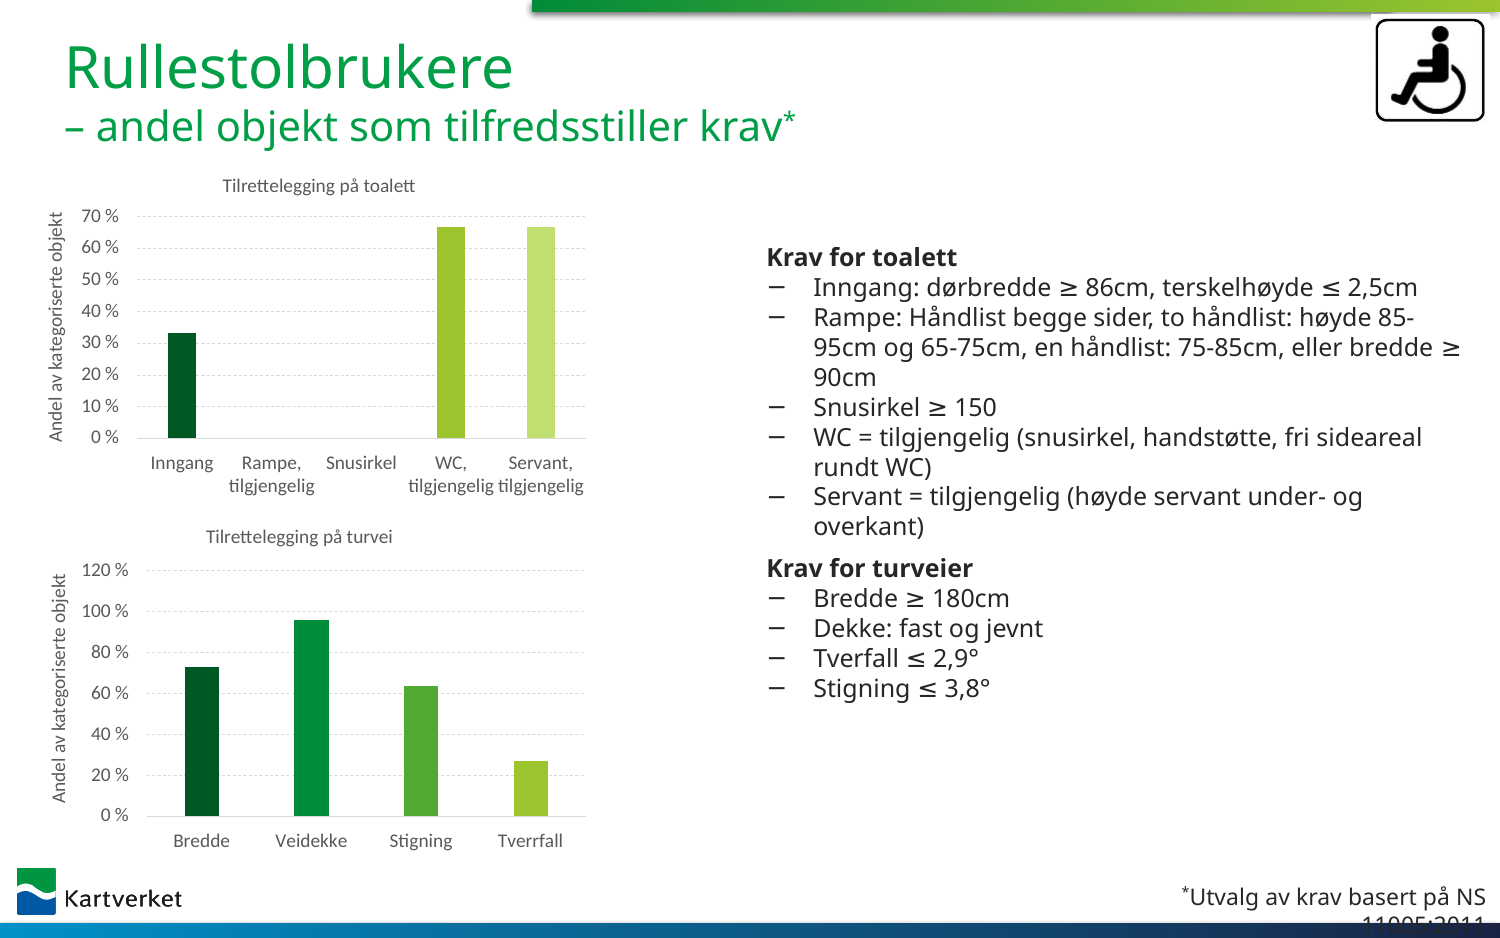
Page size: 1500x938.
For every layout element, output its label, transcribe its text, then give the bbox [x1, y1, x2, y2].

text_box *Utvalg av krav basert på NS 11005:2011 [1068, 873, 1500, 938]
picture [41, 520, 597, 859]
picture [41, 166, 598, 505]
picture [1371, 13, 1491, 127]
text_box Rullestolbrukere – andel objekt som tilfredsstiller krav* [49, 14, 1431, 158]
text_box Krav for turveier Bredde ≥ 180cm Dekke: fast og jevnt Tverfall ≤ 2,9° Stigning ≤ 3,8° [751, 545, 1483, 710]
text_box Krav for toalett Inngang: dørbredde ≥ 86cm, terskelhøyde ≤ 2,5cm Rampe: Håndlist begge sider, to håndlist: høyde 85-95cm og 65-75cm, en håndlist: 75-85cm, eller bredde ≥ 90cm Snusirkel ≥ 150 WC = tilgjengelig (snusirkel, handstøtte, fri sideareal rundt WC) Servant = tilgjengelig (høyde servant under- og overkant) [751, 234, 1483, 545]
